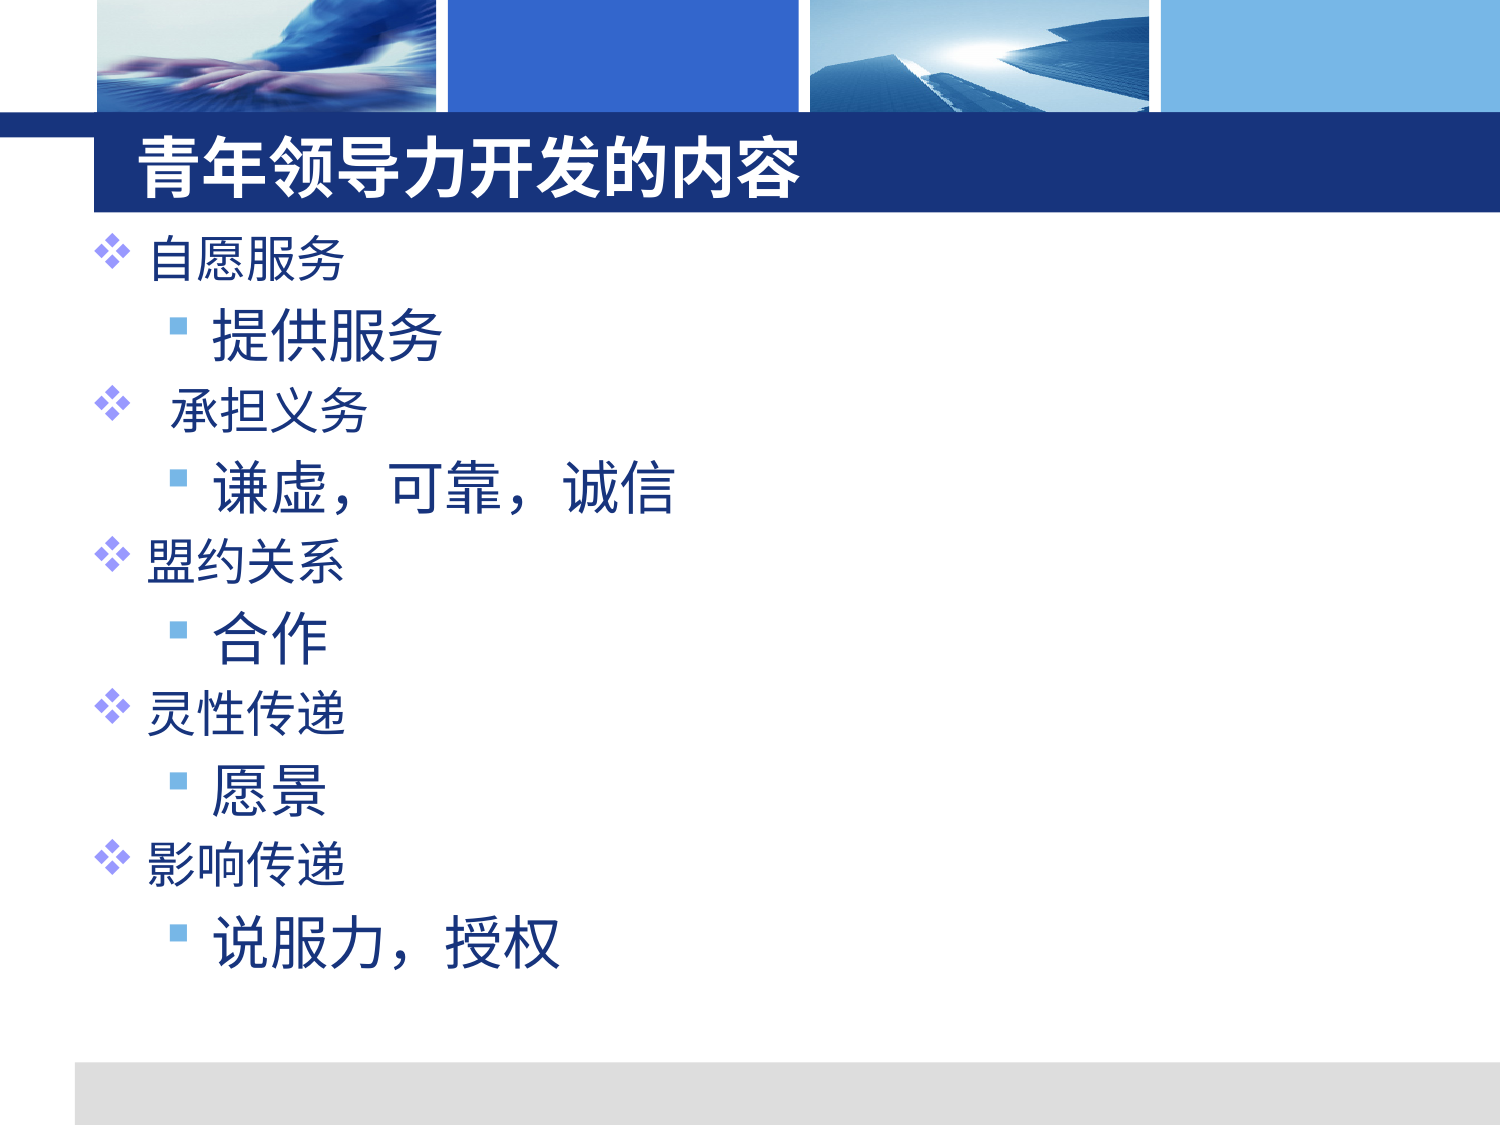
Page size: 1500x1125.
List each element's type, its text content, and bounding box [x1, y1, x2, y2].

picture [810, 0, 1150, 112]
list 自愿服务 提供服务 承担义务 谦虚，可靠，诚信 盟约关系 合作 灵性传递 愿景 影响传递 说服力，授权 [75, 219, 1425, 1021]
title 青年领导力开发的内容 [120, 120, 1400, 213]
picture [97, 0, 437, 112]
